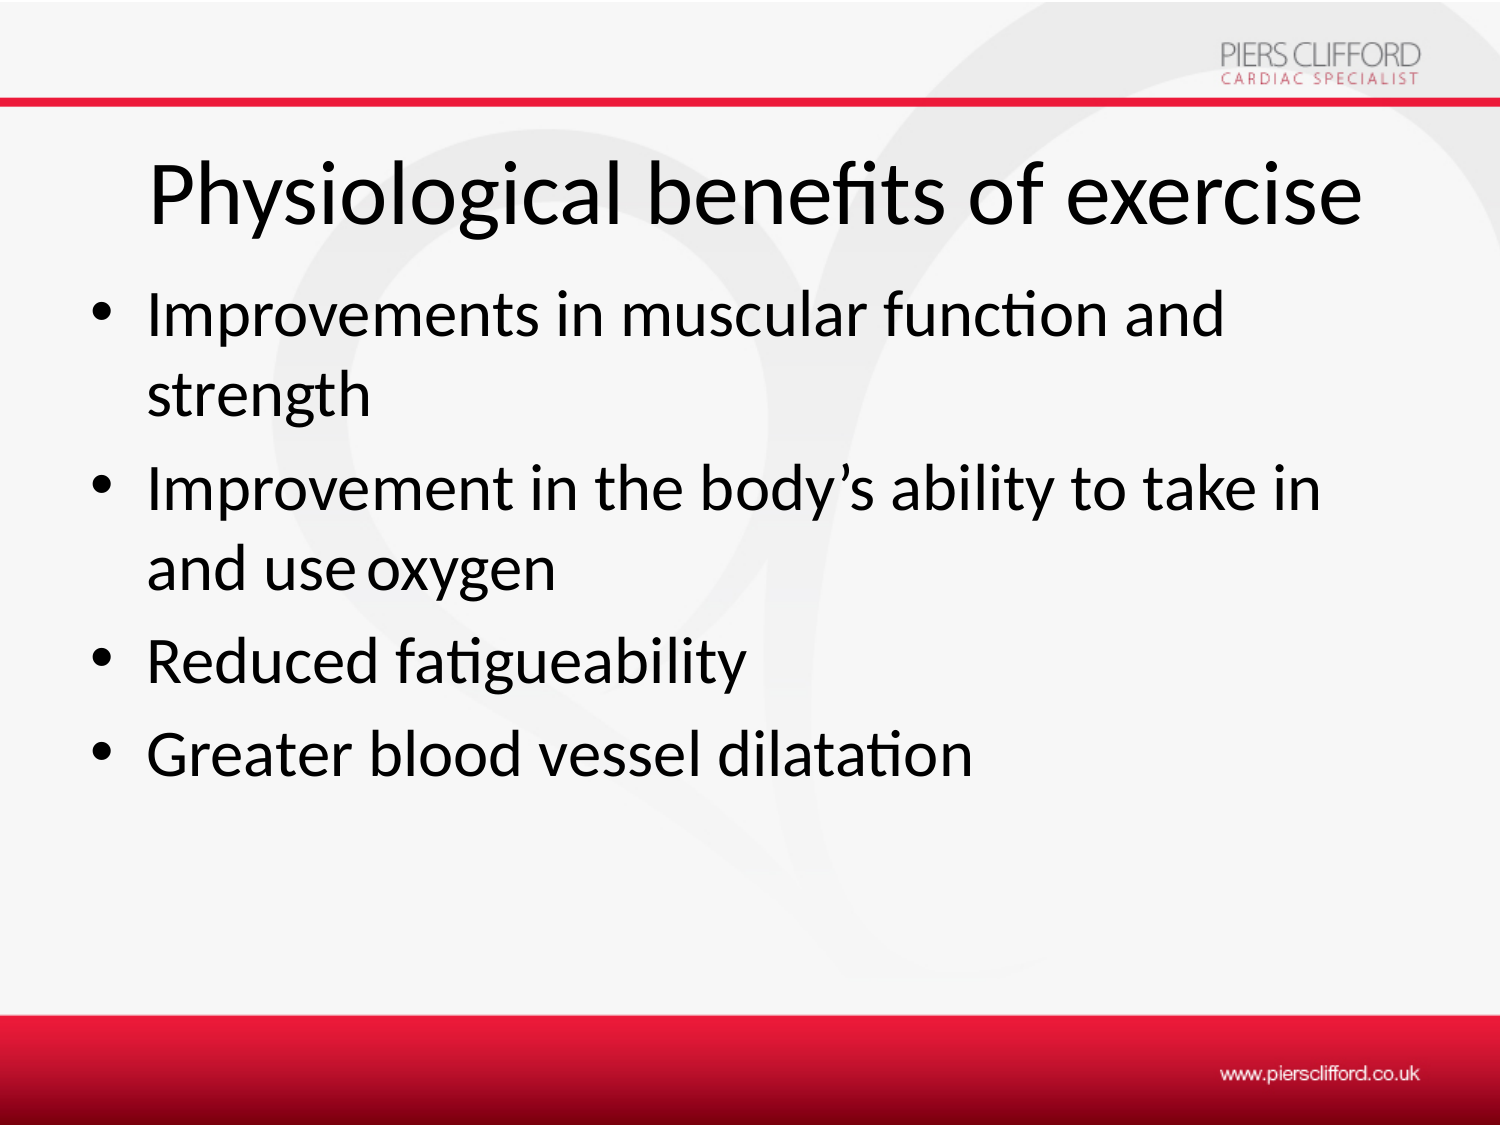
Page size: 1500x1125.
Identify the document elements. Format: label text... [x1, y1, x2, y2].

list Improvements in muscular function and strength Improvement in the body’s ability to take in and use oxygen Reduced fatigueability Greater blood vessel dilatation [74, 262, 1426, 1006]
picture [0, 2, 1500, 1125]
title Physiological benefits of exercise [81, 93, 1433, 282]
